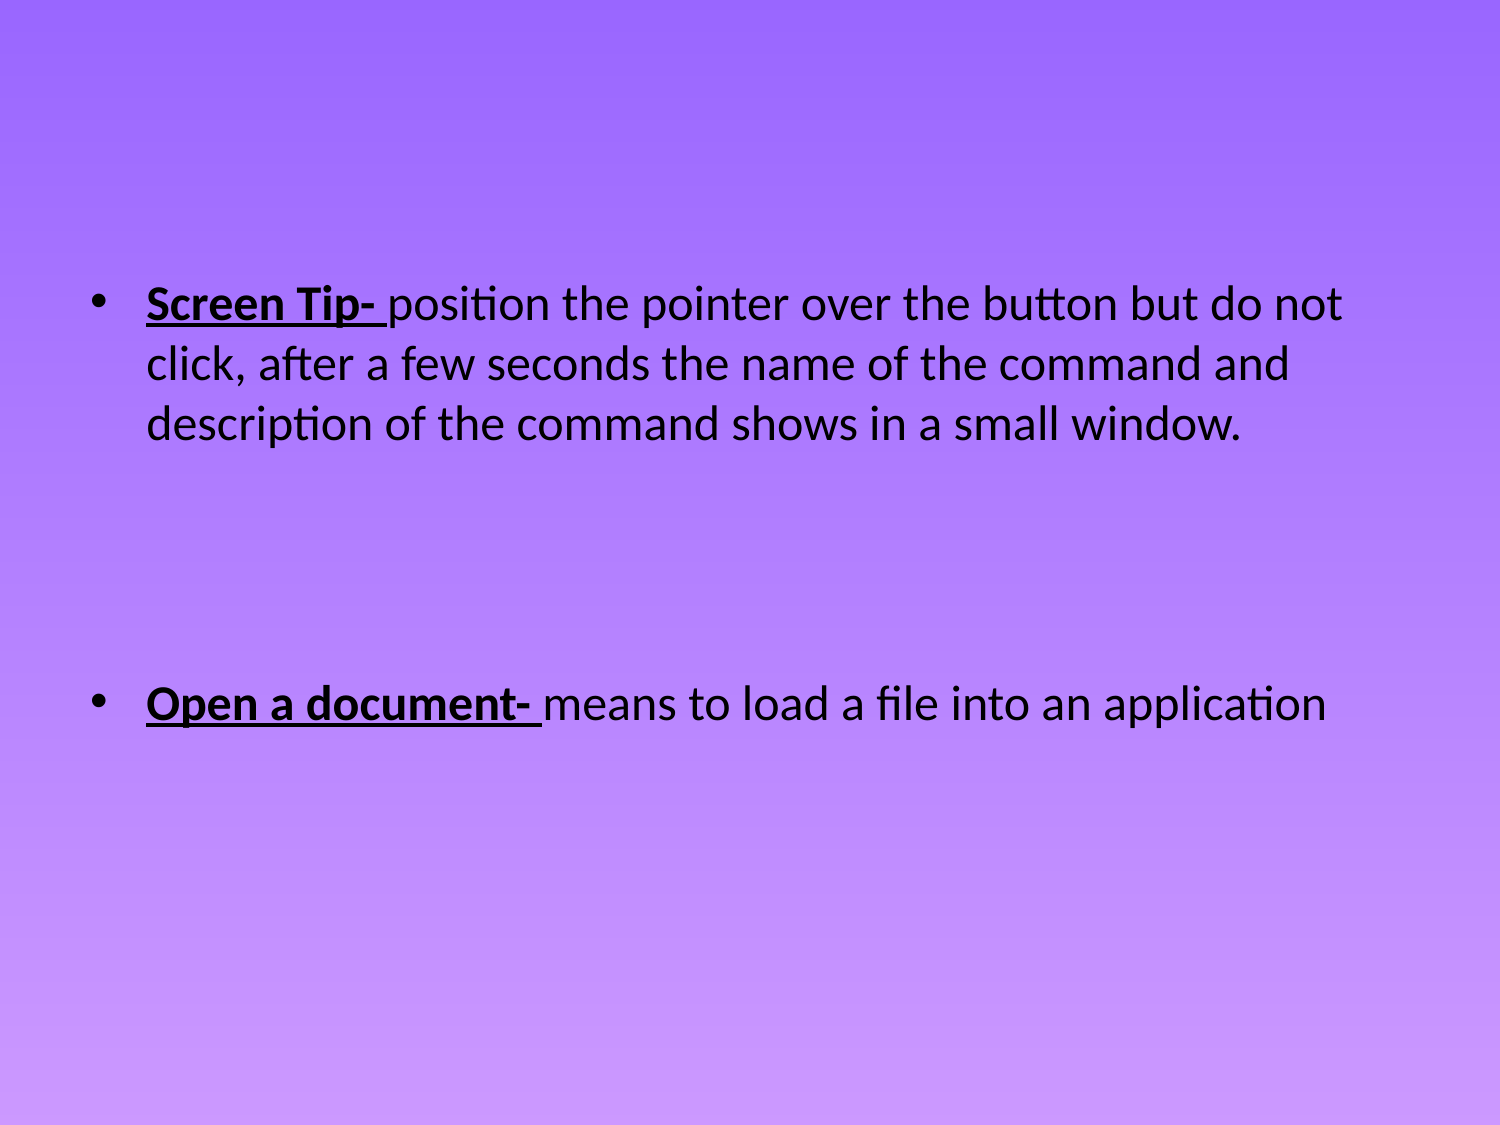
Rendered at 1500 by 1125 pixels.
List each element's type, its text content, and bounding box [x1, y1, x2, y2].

list Screen Tip- position the pointer over the button but do not click, after a few seconds the name of the command and description of the command shows in a small window. Open a document- means to load a file into an application [75, 262, 1425, 1005]
